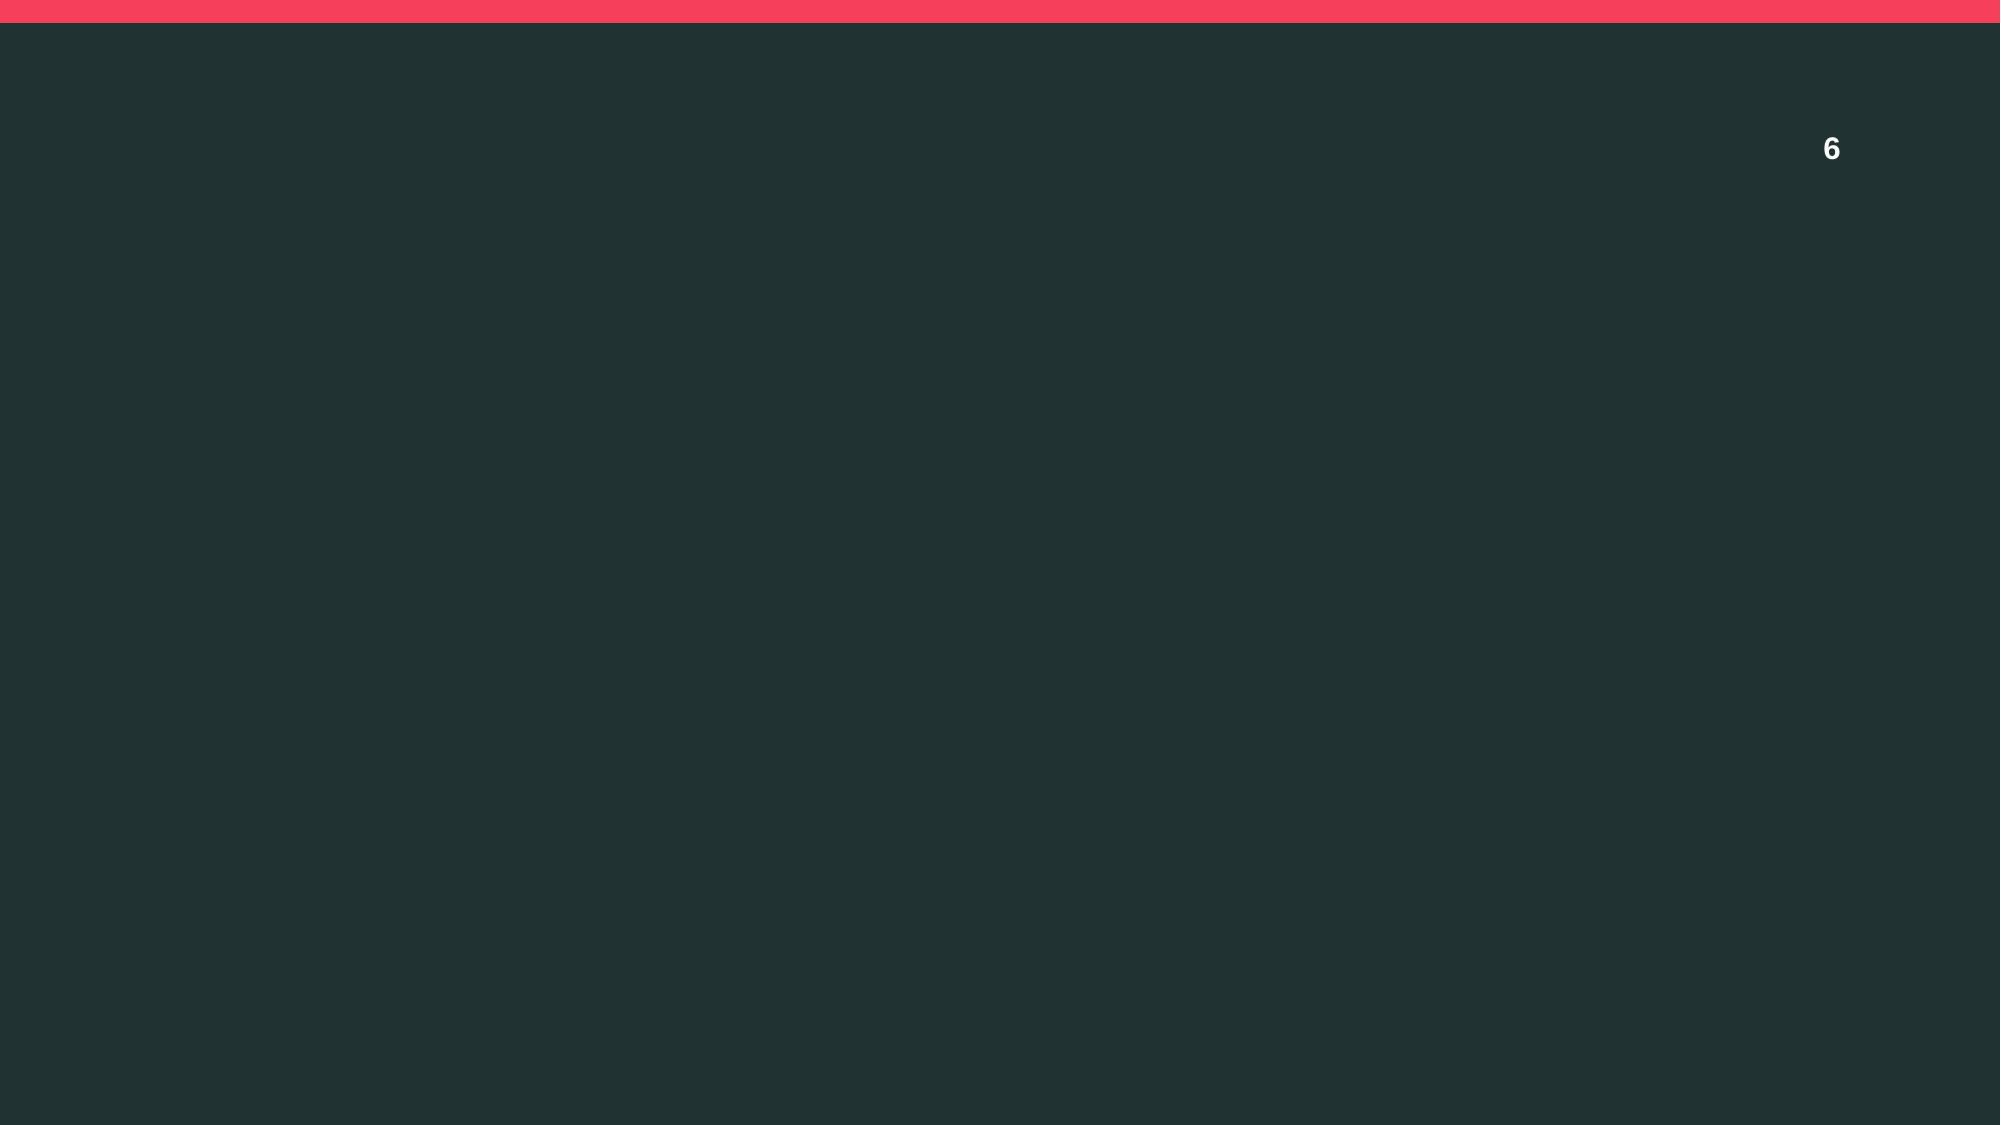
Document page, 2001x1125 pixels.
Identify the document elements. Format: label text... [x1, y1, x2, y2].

slide_number 6 [1611, 128, 1841, 167]
